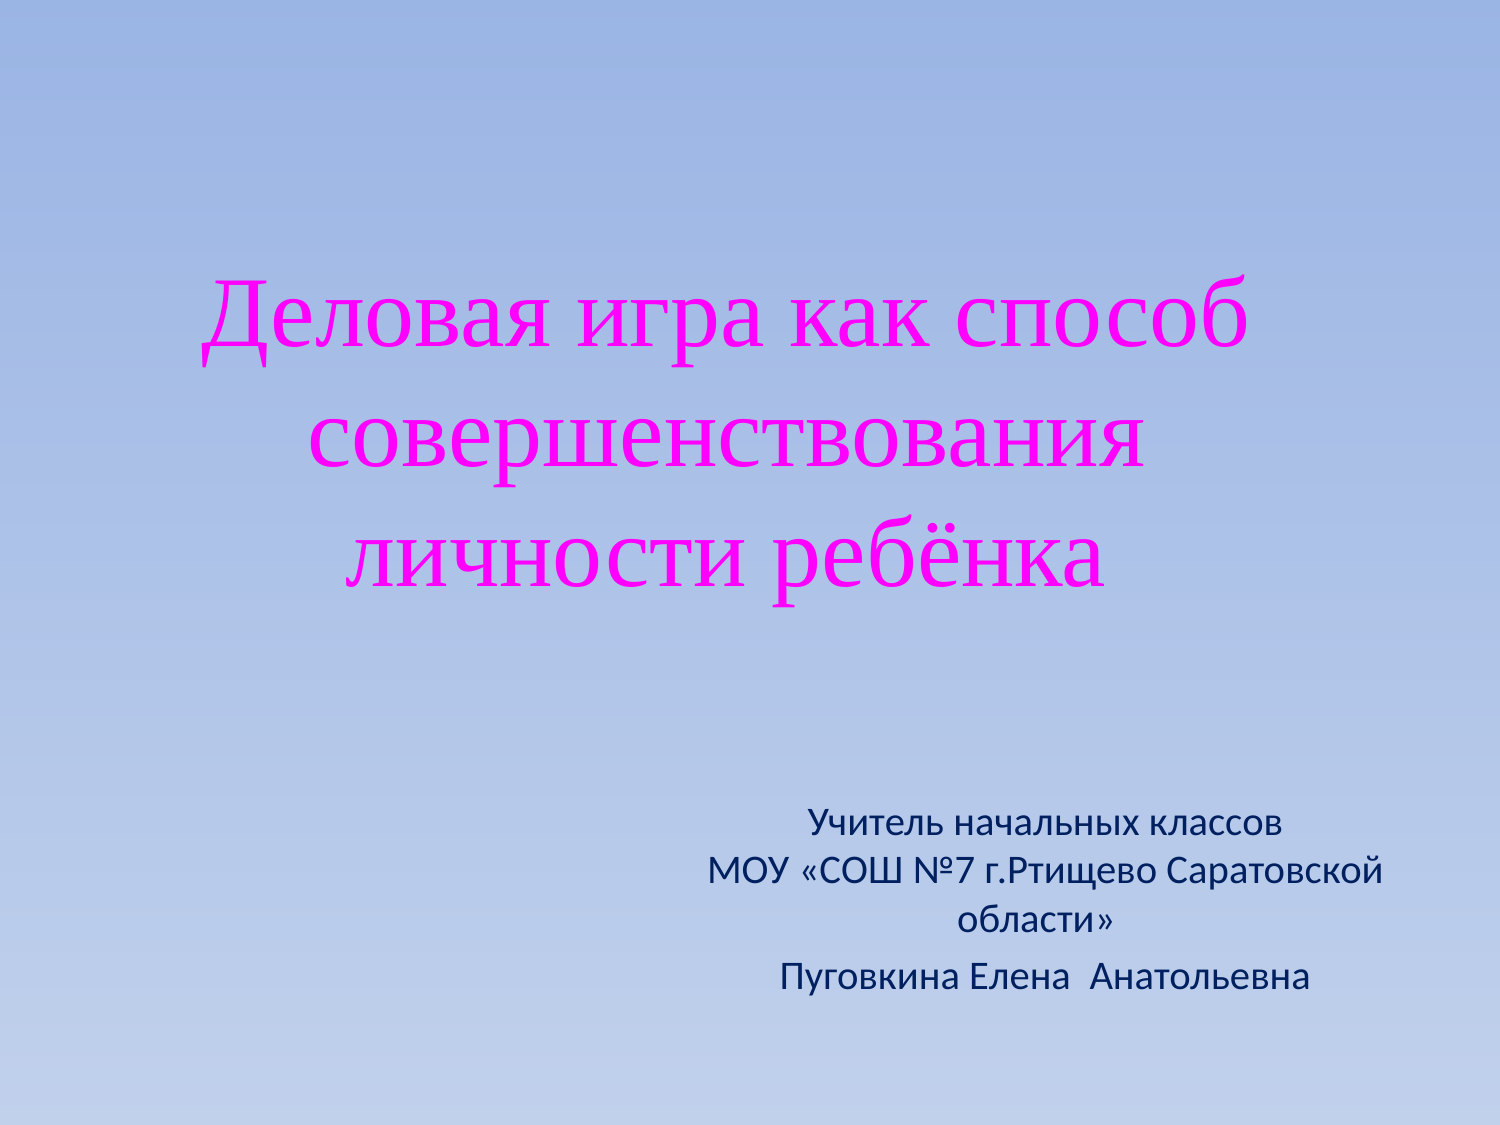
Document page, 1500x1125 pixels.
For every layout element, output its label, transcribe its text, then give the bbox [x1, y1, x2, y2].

subtitle Учитель начальных классов МОУ «СОШ №7 г.Ртищево Саратовской области» Пуговкина Елена Анатольевна [644, 738, 1447, 1008]
title Деловая игра как способ совершенствования личности ребёнка [140, 140, 1313, 762]
